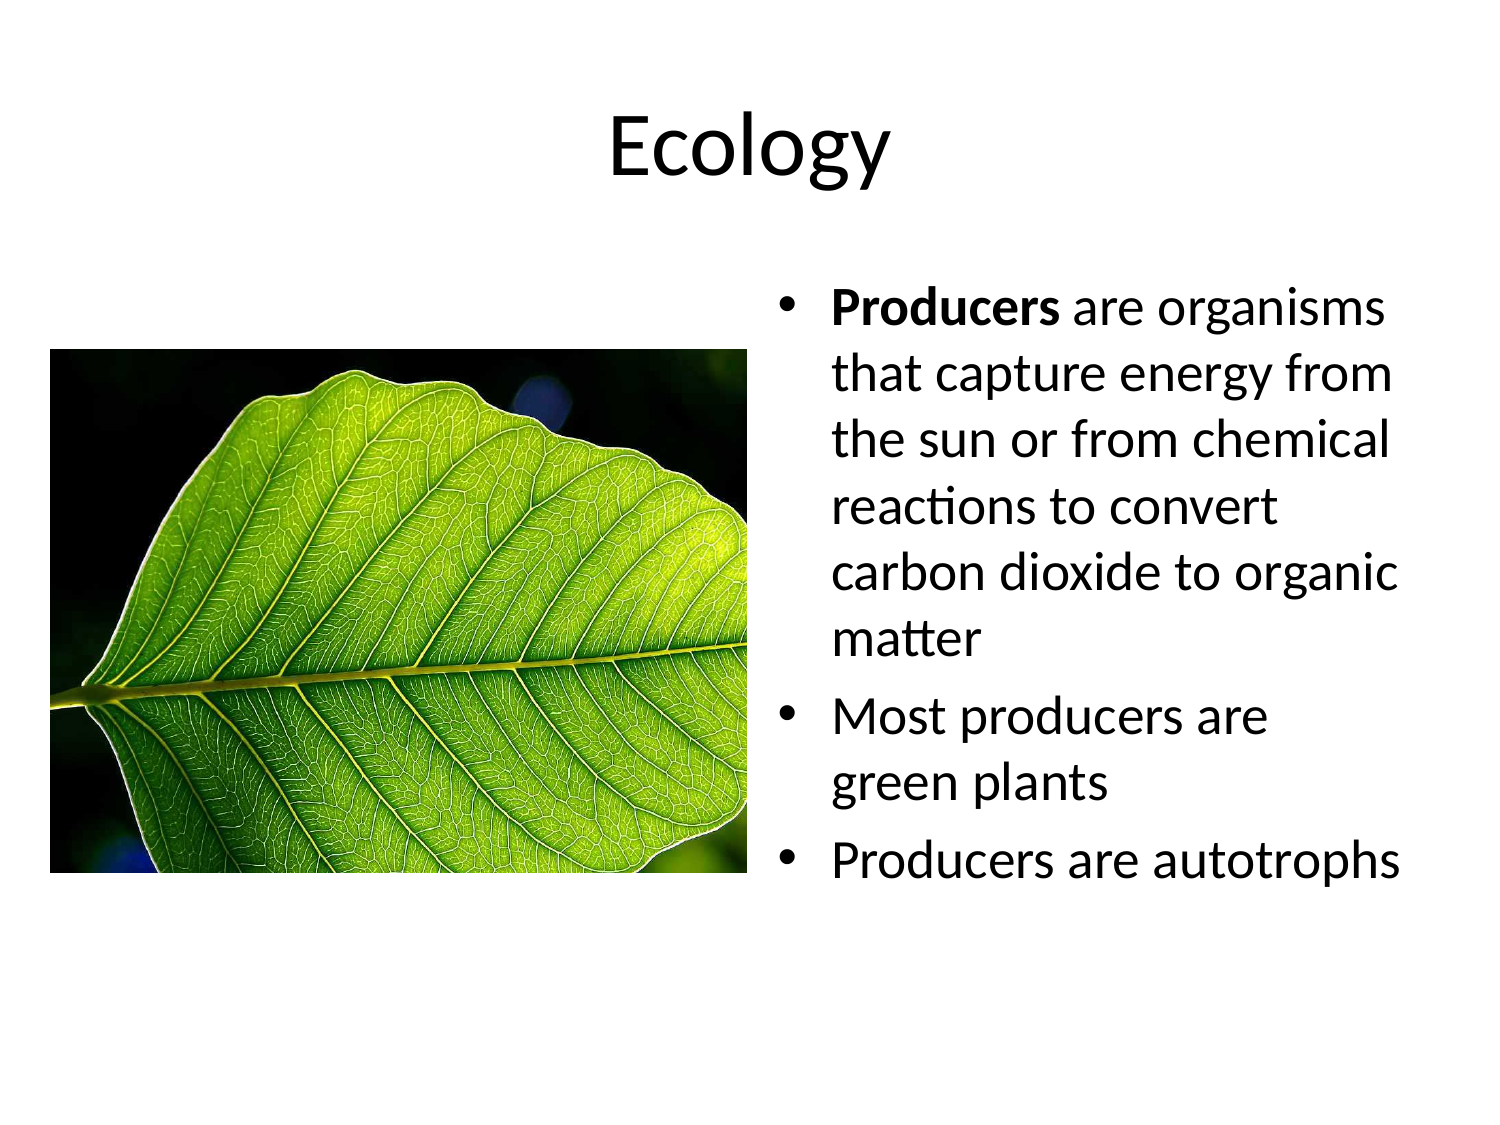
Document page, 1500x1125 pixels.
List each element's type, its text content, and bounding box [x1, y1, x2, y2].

list Producers are organisms that capture energy from the sun or from chemical reactions to convert carbon dioxide to organic matter Most producers are green plants Producers are autotrophs [762, 262, 1425, 1005]
picture [49, 349, 747, 873]
title Ecology [75, 45, 1425, 233]
